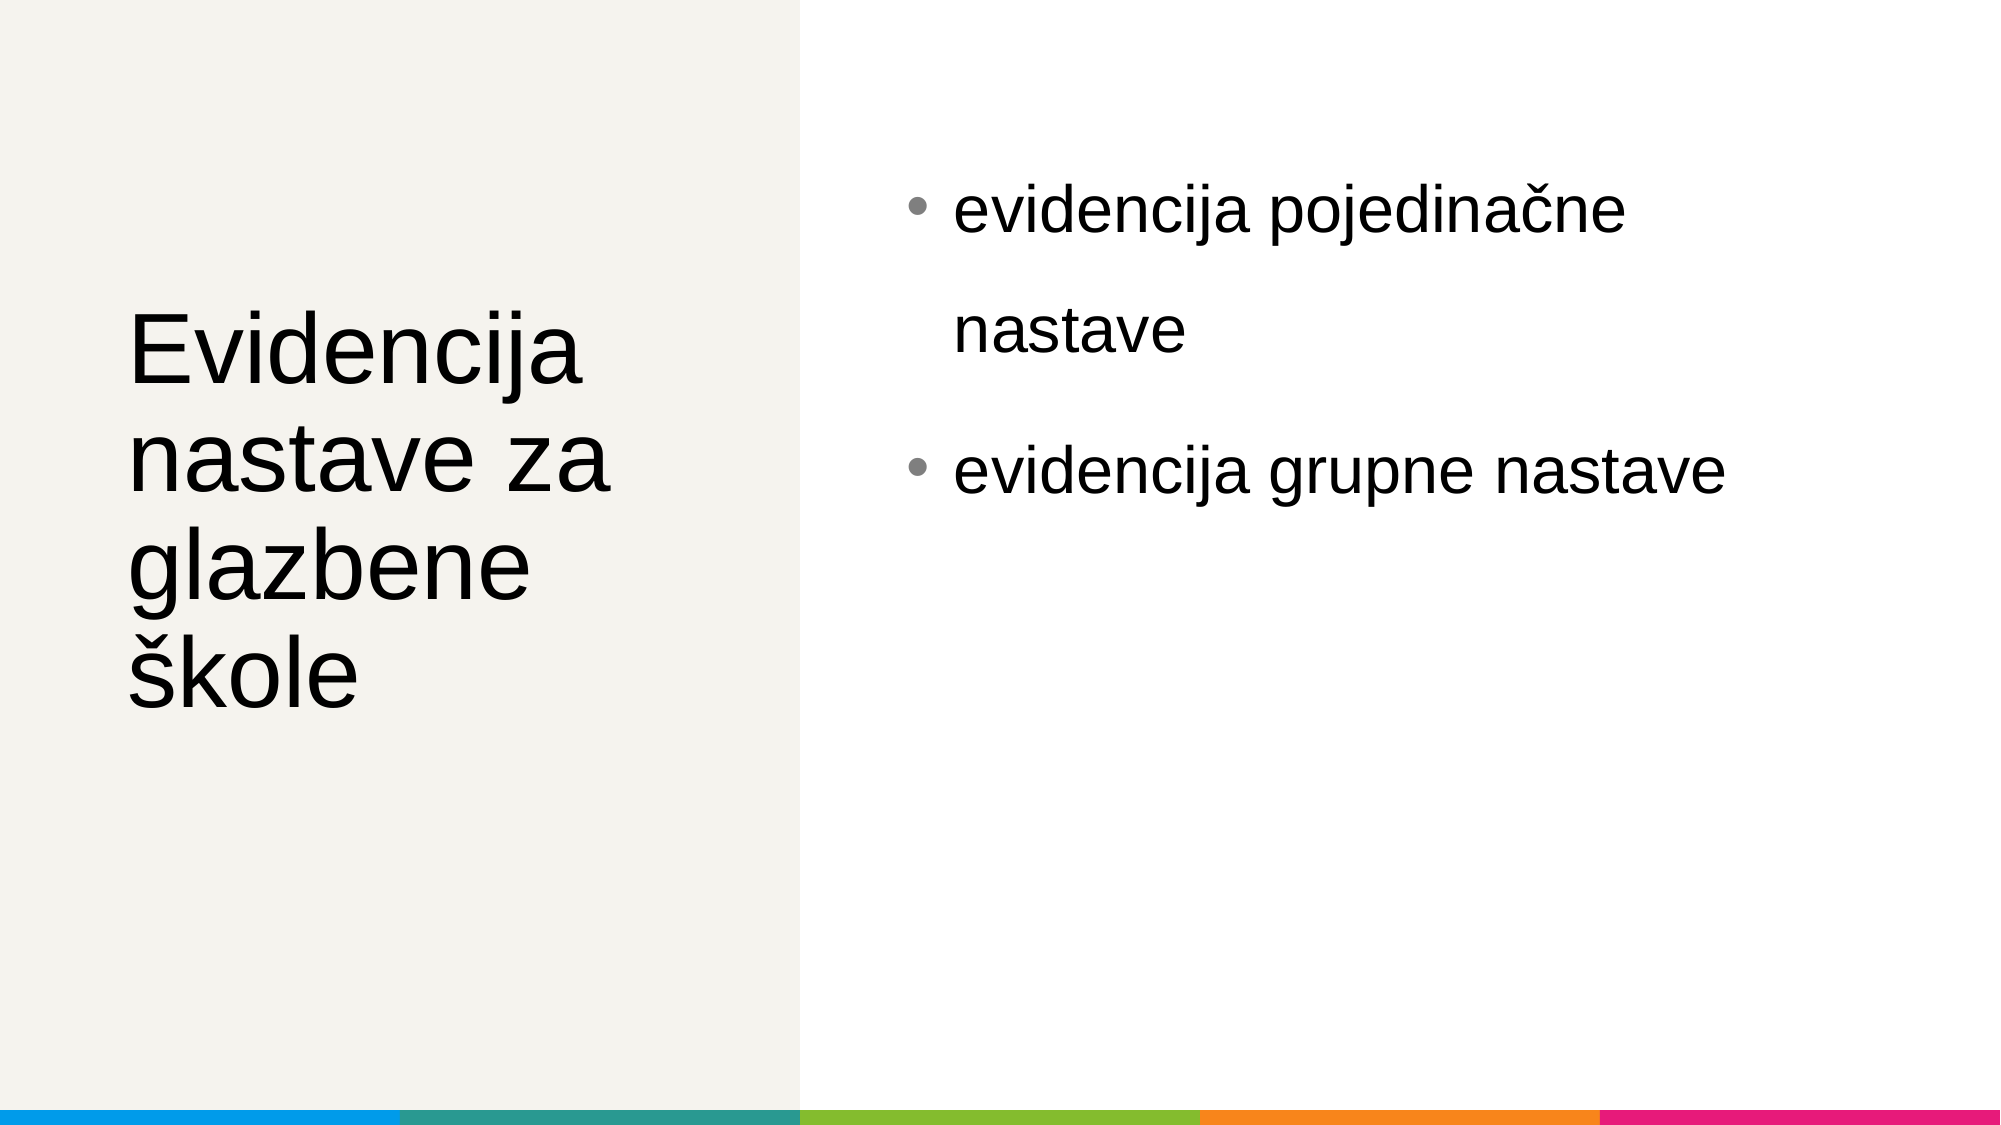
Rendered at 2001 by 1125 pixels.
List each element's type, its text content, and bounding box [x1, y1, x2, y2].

title Evidencija nastave za glazbene škole [112, 474, 758, 737]
list evidencija pojedinačne nastave evidencija grupne nastave [854, 118, 1831, 798]
